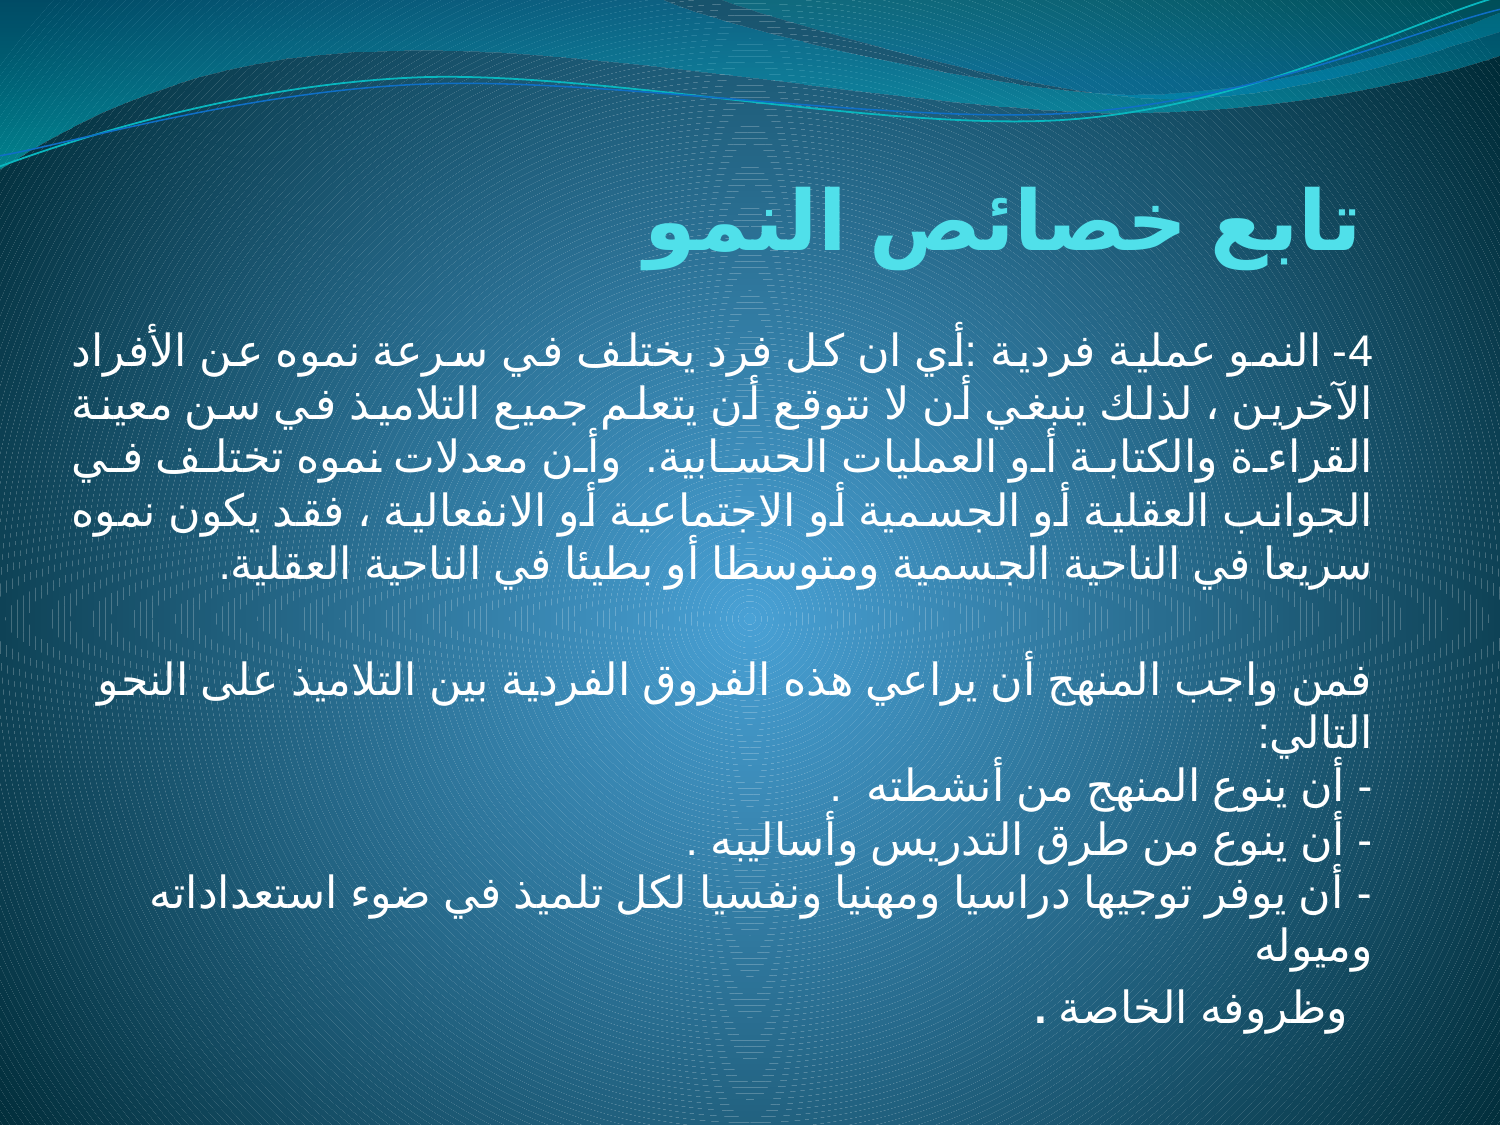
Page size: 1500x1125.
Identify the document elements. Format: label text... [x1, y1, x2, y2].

title تابع خصائص النمو [76, 101, 1365, 268]
subtitle 4- النمو عملية فردية :أي ان كل فرد يختلف في سرعة نموه عن الأفراد الآخرين ، لذلك ينبغي أن لا نتوقع أن يتعلم جميع التلاميذ في سن معينة القراءة والكتابة أو العمليات الحسابية. وأن معدلات نموه تختلف في الجوانب العقلية أو الجسمية أو الاجتماعية أو الانفعالية ، فقد يكون نموه سريعا في الناحية الجسمية ومتوسطا أو بطيئا في الناحية العقلية. فمن واجب المنهج أن يراعي هذه الفروق الفردية بين التلاميذ على النحو التالي: - أن ينوع المنهج من أنشطته . - أن ينوع من طرق التدريس وأساليبه . - أن يوفر توجيها دراسيا ومهنيا ونفسيا لكل تلميذ في ضوء استعداداته وميوله وظروفه الخاصة . [64, 314, 1376, 1047]
